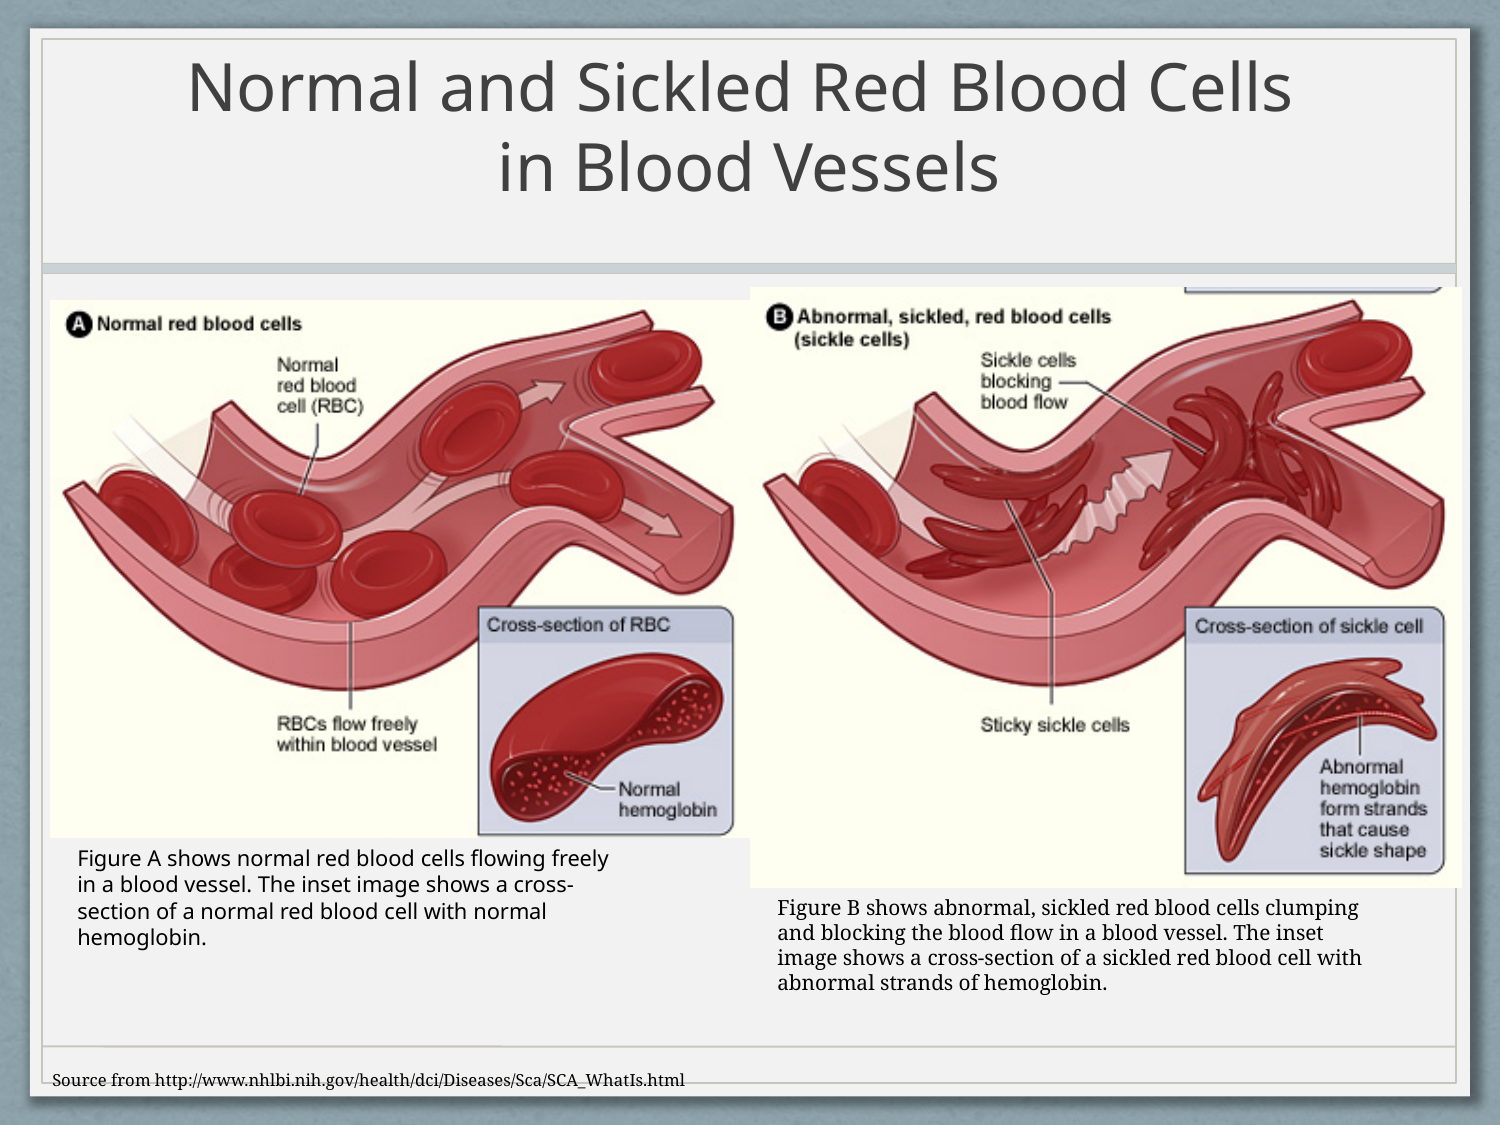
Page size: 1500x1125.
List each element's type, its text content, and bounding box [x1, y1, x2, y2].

text_box Figure A shows normal red blood cells flowing freely in a blood vessel. The inset image shows a cross-section of a normal red blood cell with normal hemoglobin. [62, 851, 625, 958]
title Normal and Sickled Red Blood Cells in Blood Vessels [49, 63, 1450, 188]
text_box Source from http://www.nhlbi.nih.gov/health/dci/Diseases/Sca/SCA_WhatIs.html [37, 1062, 1150, 1098]
picture [749, 286, 1463, 888]
text_box Figure B shows abnormal, sickled red blood cells clumping and blocking the blood flow in a blood vessel. The inset image shows a cross-section of a sickled red blood cell with abnormal strands of hemoglobin. [762, 901, 1400, 1003]
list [49, 299, 742, 838]
